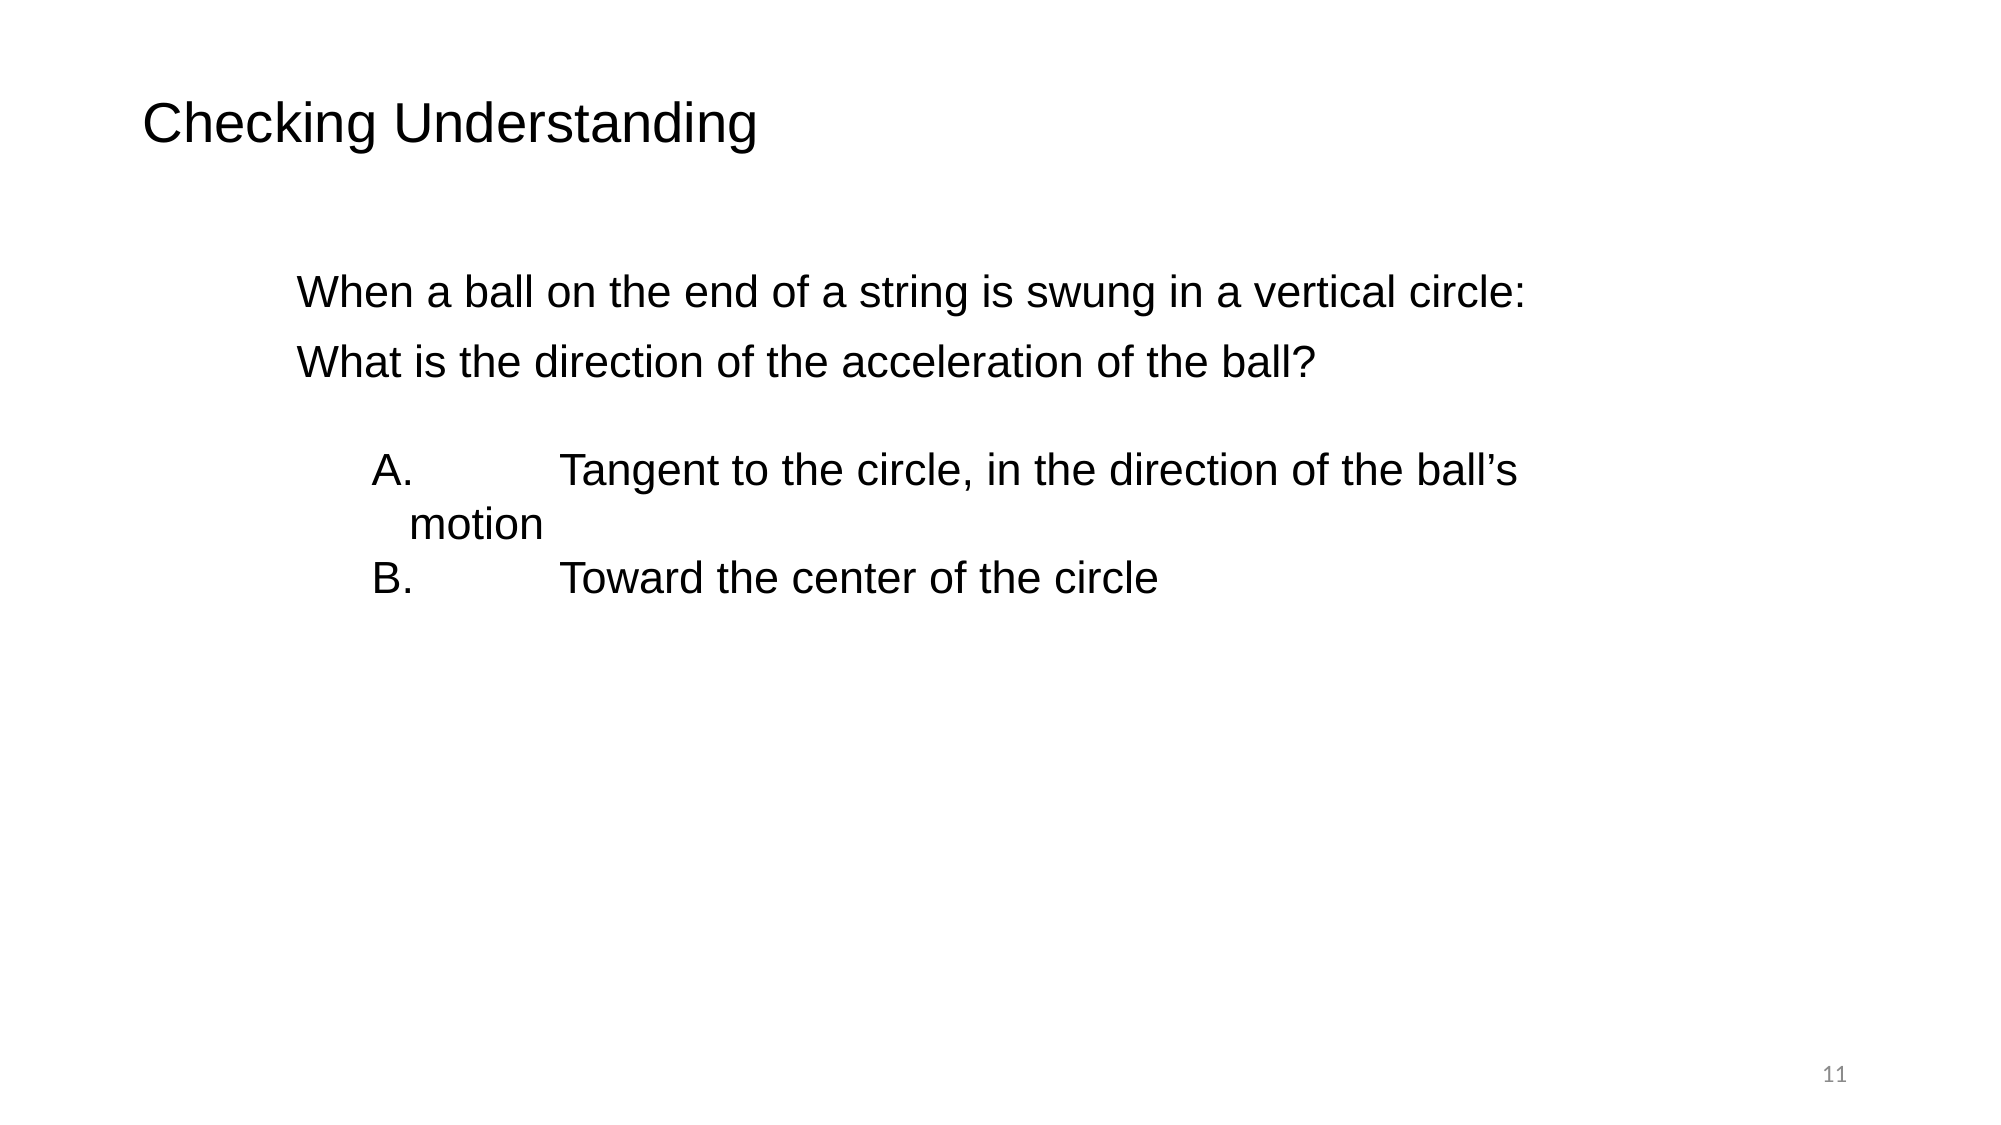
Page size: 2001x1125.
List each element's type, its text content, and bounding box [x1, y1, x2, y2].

text_box Checking Understanding [142, 86, 842, 184]
text_box When a ball on the end of a string is swung in a vertical circle: [296, 262, 1597, 332]
text_box What is the direction of the acceleration of the ball? Tangent to the circle, in the direction of the ball’s motion Toward the center of the circle [296, 332, 1649, 805]
slide_number 11 [1412, 1042, 1863, 1103]
